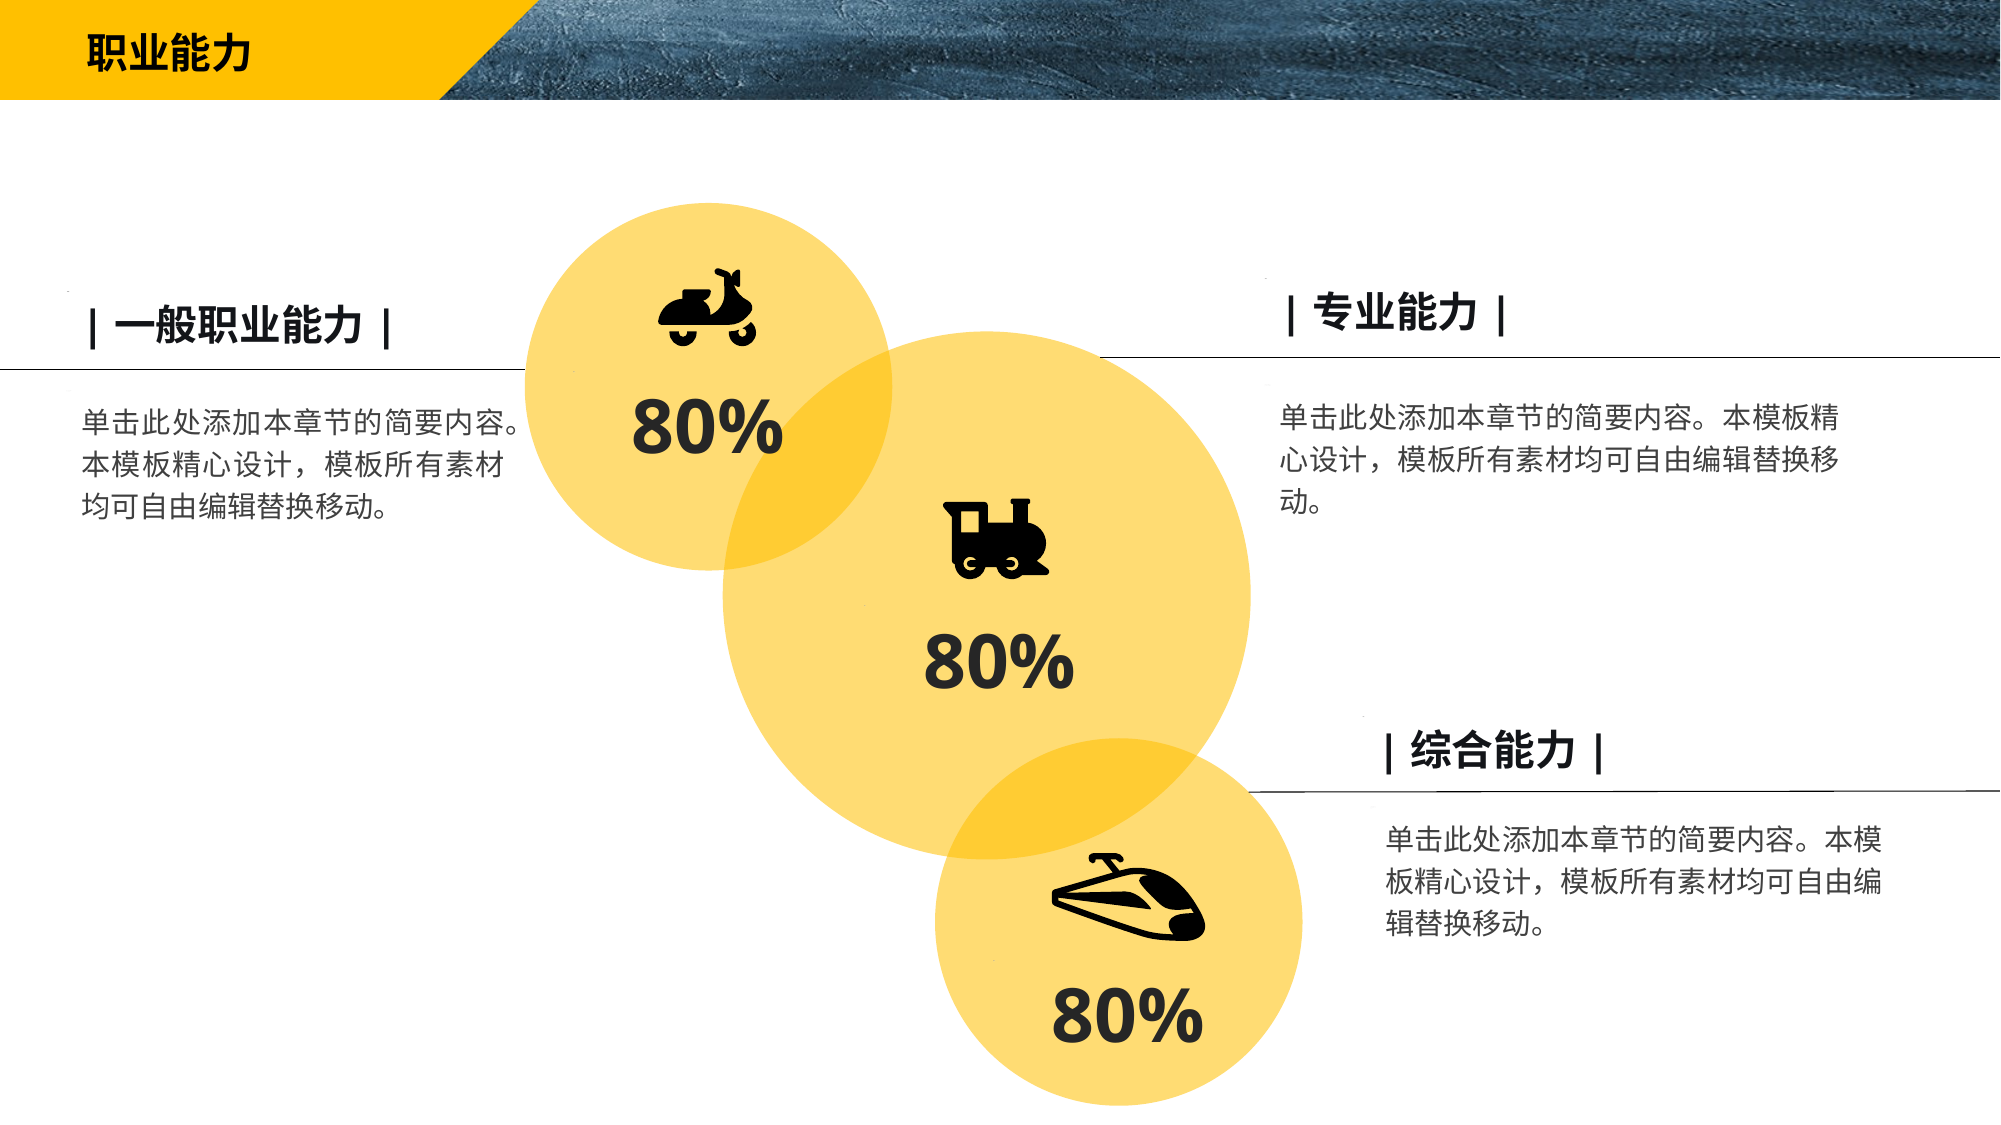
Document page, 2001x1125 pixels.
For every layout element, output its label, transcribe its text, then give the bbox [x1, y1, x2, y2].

text_box [933, 737, 1304, 1057]
text_box 单击此处添加本章节的简要内容。本模板精心设计，模板所有素材均可自由编辑替换移动。 [1370, 806, 1898, 948]
text_box [669, 331, 697, 347]
picture [440, 0, 2001, 100]
text_box [943, 498, 1050, 580]
text_box |综合能力| [1362, 716, 1781, 782]
text_box 80% [863, 605, 1137, 711]
text_box [721, 330, 1252, 858]
text_box [523, 201, 894, 572]
text_box [728, 322, 757, 347]
text_box 单击此处添加本章节的简要内容。本模板精心设计，模板所有素材均可自由编辑替换移动。 [1264, 384, 1856, 526]
text_box 80% [992, 960, 1265, 1065]
text_box [1001, 1065, 1236, 1107]
text_box [658, 268, 753, 325]
text_box |一般职业能力| [66, 291, 480, 357]
text_box [1051, 853, 1206, 941]
text_box 80% [572, 371, 845, 477]
text_box 职业能力 [71, 19, 674, 84]
text_box |专业能力| [1264, 278, 1684, 344]
text_box 单击此处添加本章节的简要内容。本模板精心设计，模板所有素材均可自由编辑替换移动。 [66, 390, 521, 531]
